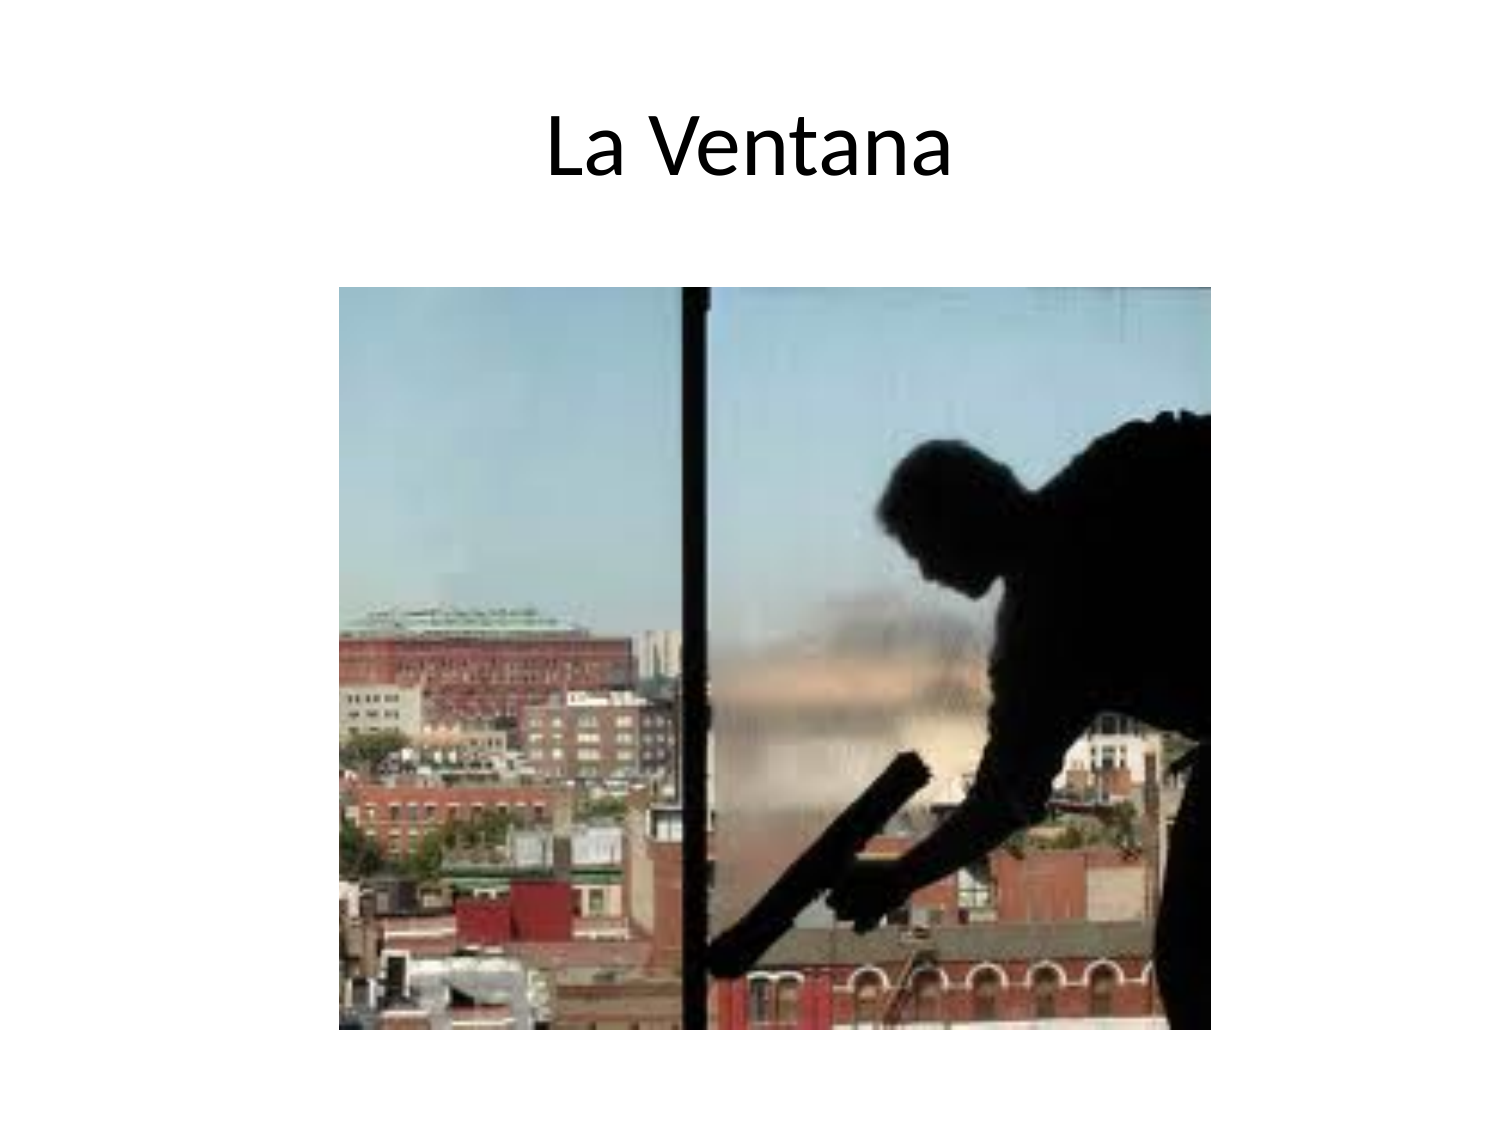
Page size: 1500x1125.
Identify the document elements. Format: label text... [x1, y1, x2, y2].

picture [99, 287, 1451, 1031]
title La Ventana [75, 45, 1425, 233]
